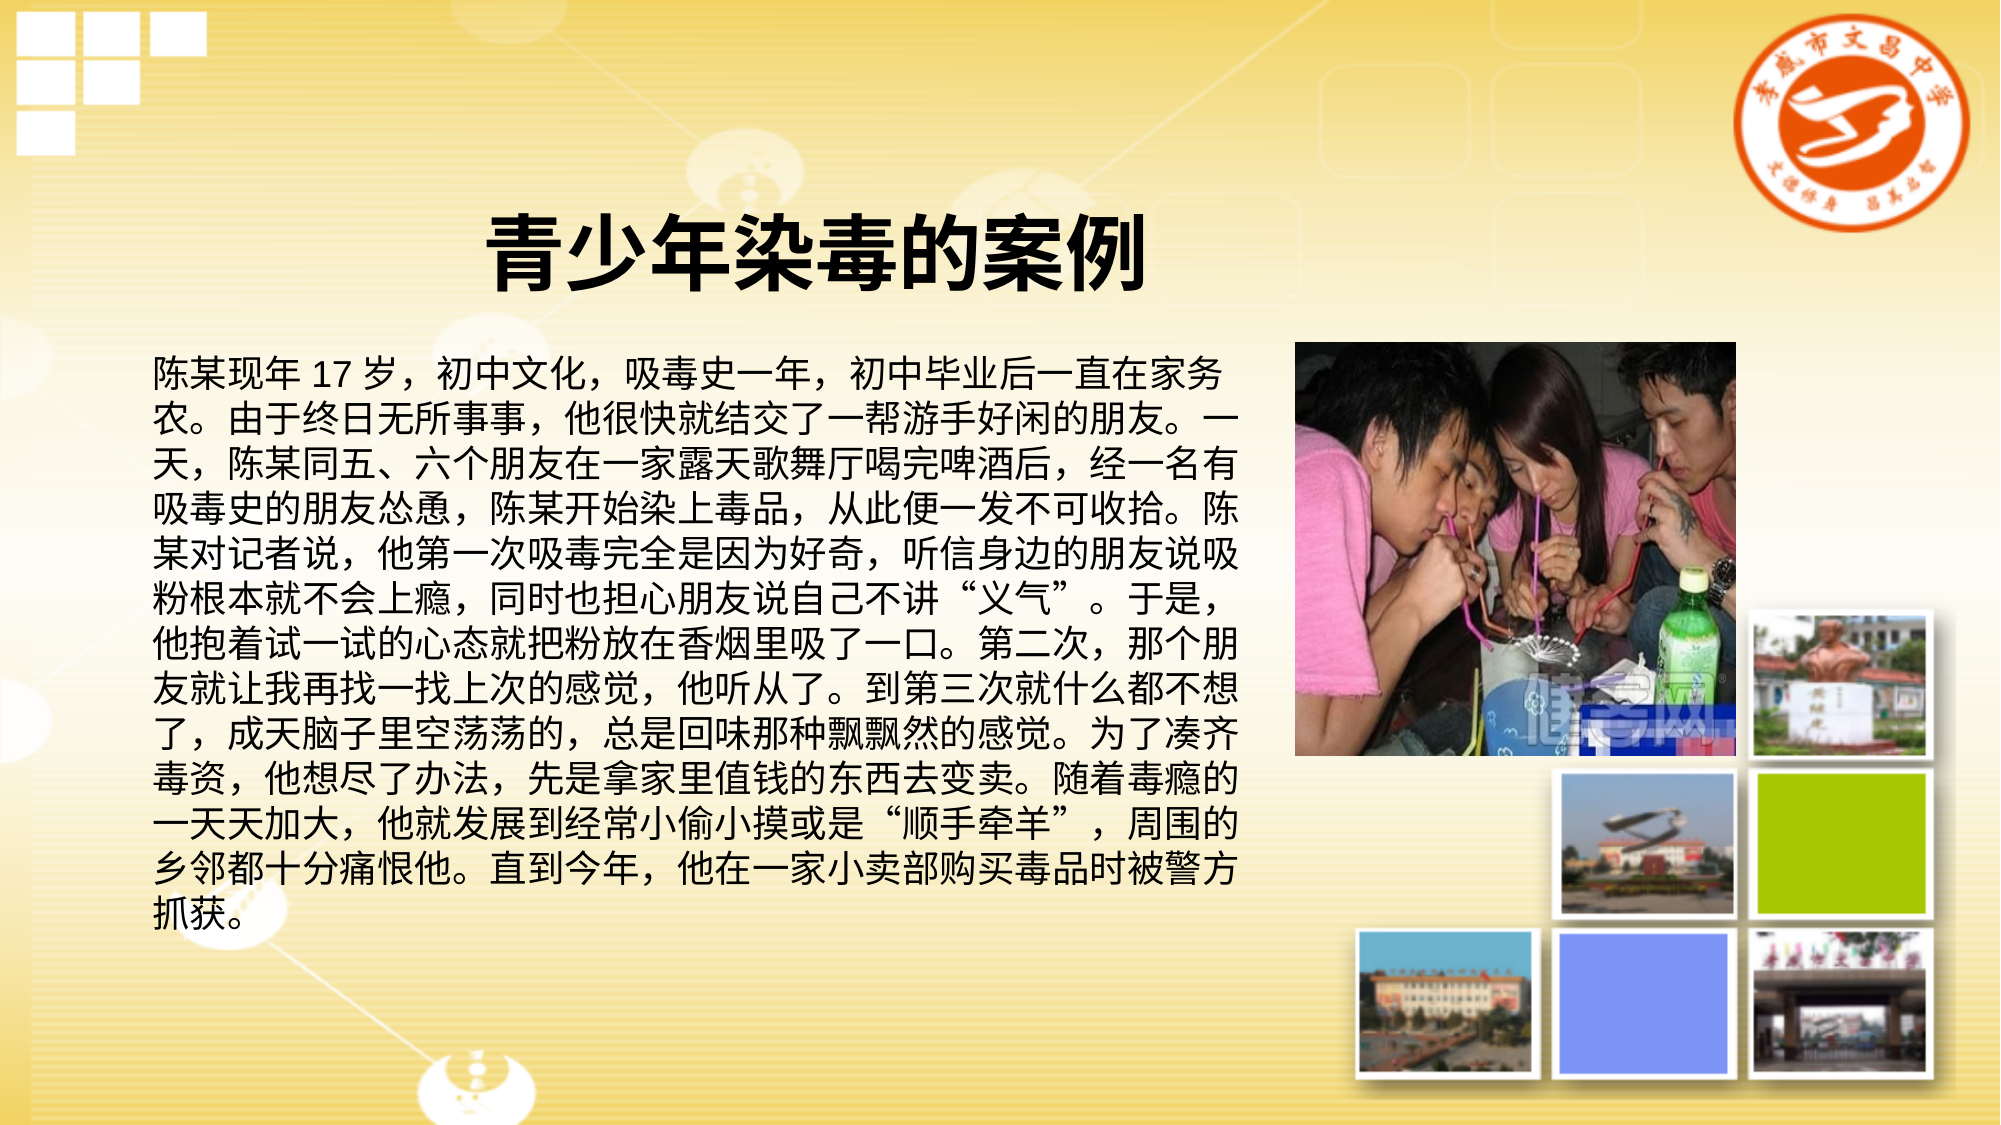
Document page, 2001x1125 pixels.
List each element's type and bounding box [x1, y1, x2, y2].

list [1295, 342, 1736, 756]
picture [0, 0, 2000, 1125]
